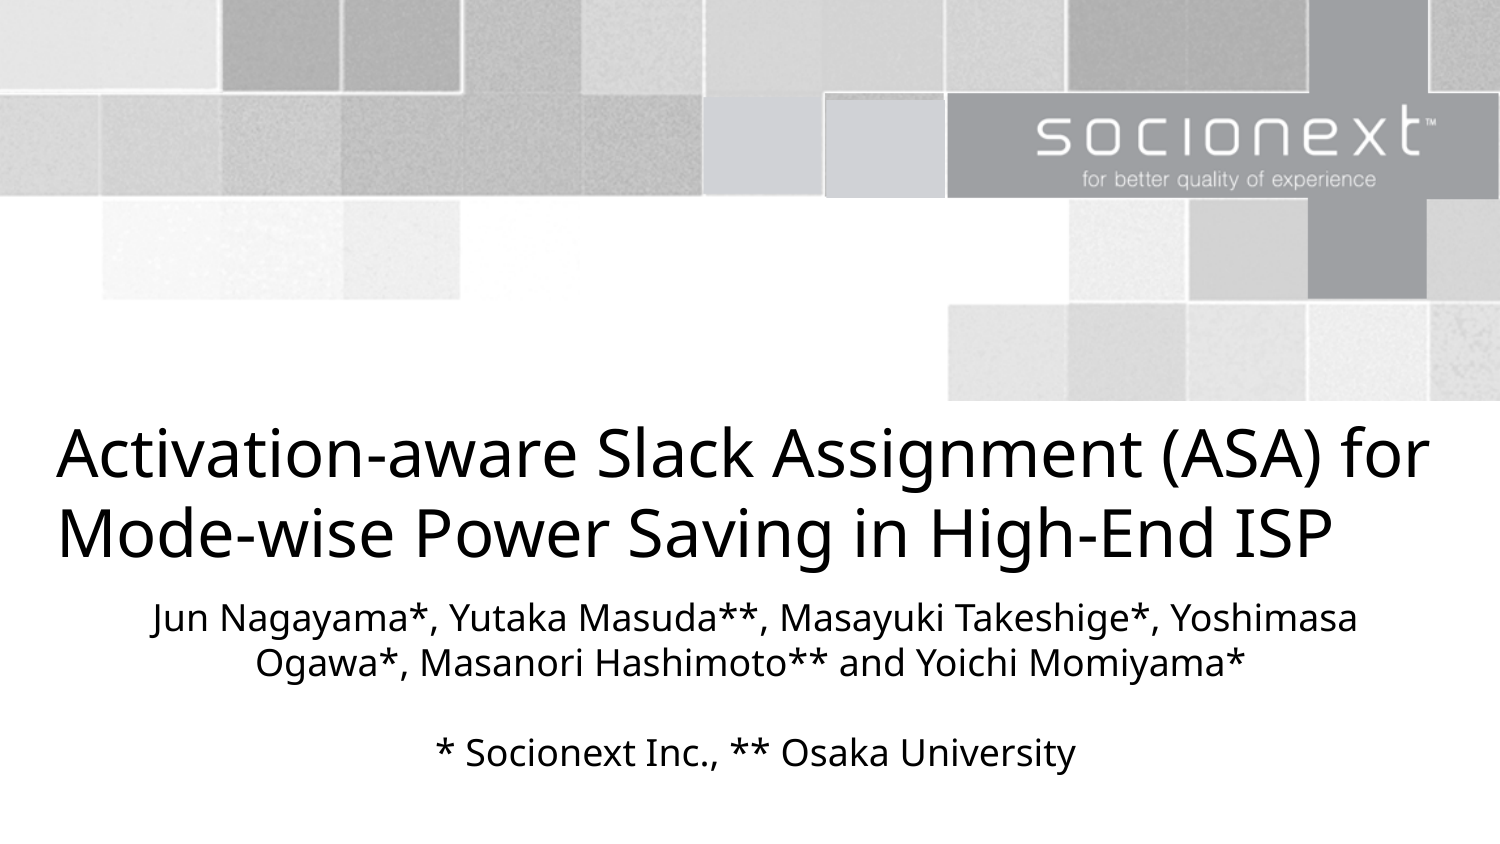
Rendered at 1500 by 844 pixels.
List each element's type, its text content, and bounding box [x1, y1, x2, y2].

title Activation-aware Slack Assignment (ASA) for Mode-wise Power Saving in High-End ISP [41, 351, 1459, 579]
picture [0, 0, 1500, 401]
subtitle Jun Nagayama*, Yutaka Masuda**, Masayuki Takeshige*, Yoshimasa Ogawa*, Masanori Hashimoto** and Yoichi Momiyama* * Socionext Inc., ** Osaka University [76, 587, 1436, 765]
